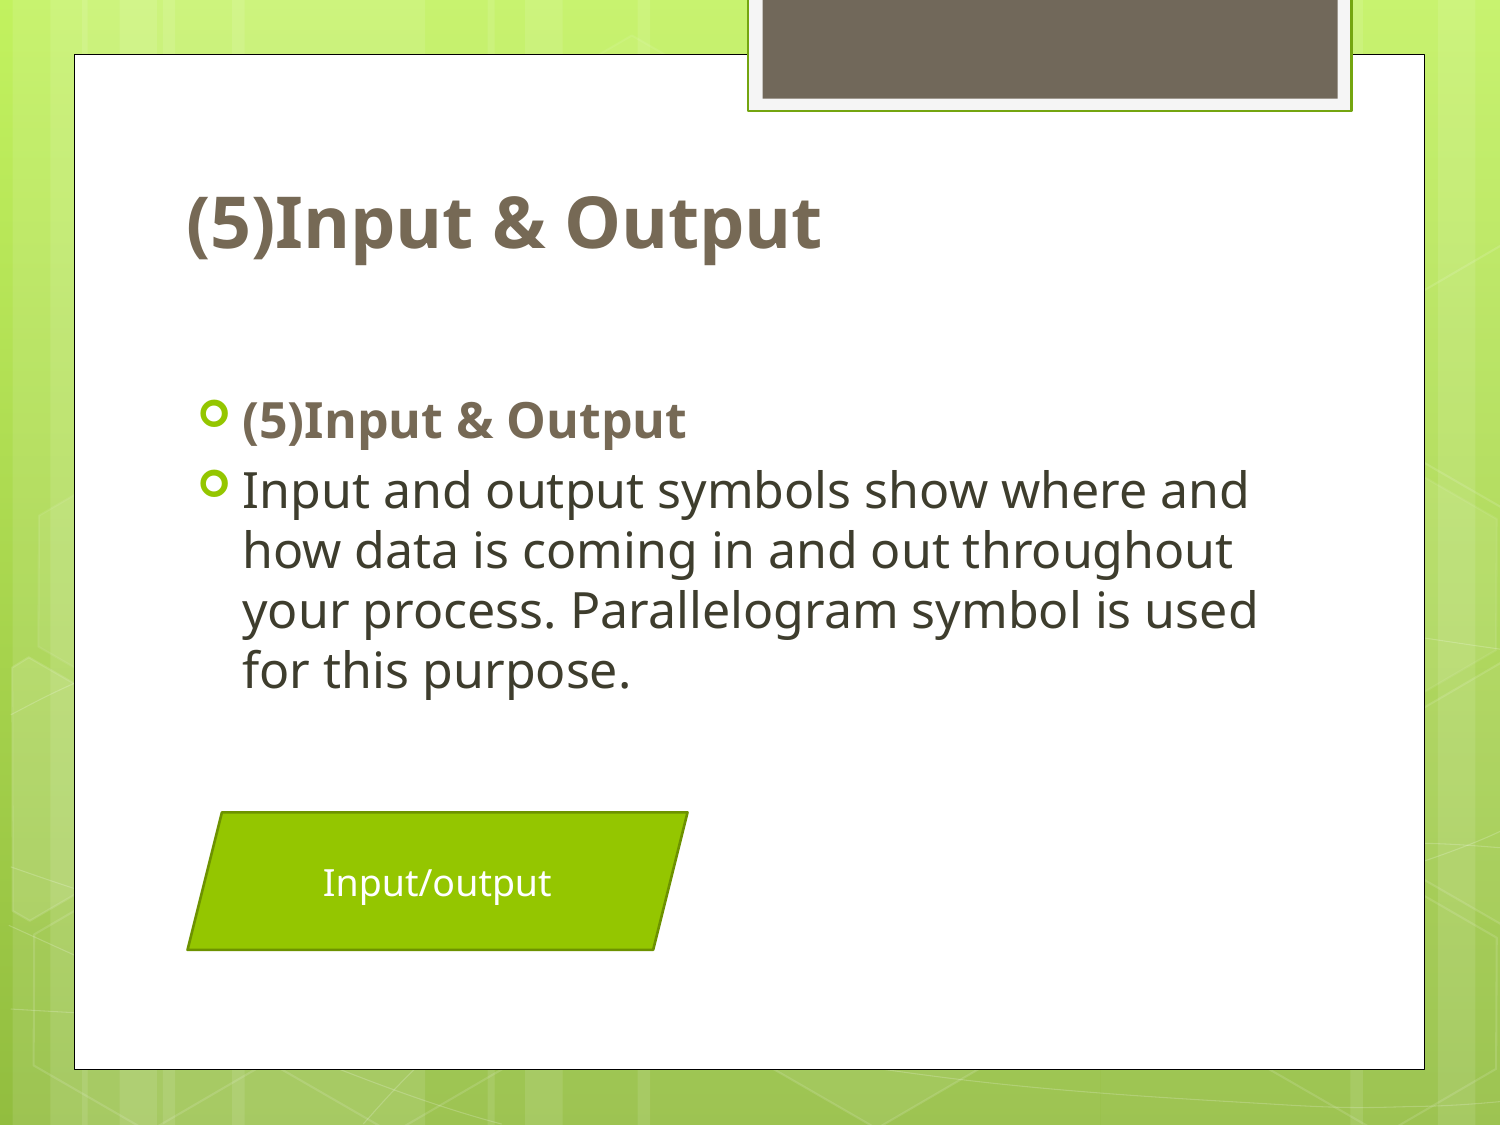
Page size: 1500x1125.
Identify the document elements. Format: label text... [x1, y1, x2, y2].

title (5)Input & Output [171, 168, 1324, 357]
list (5)Input & Output Input and output symbols show where and how data is coming in and out throughout your process. Parallelogram symbol is used for this purpose. [171, 381, 1283, 957]
text_box Input/output [186, 811, 689, 952]
